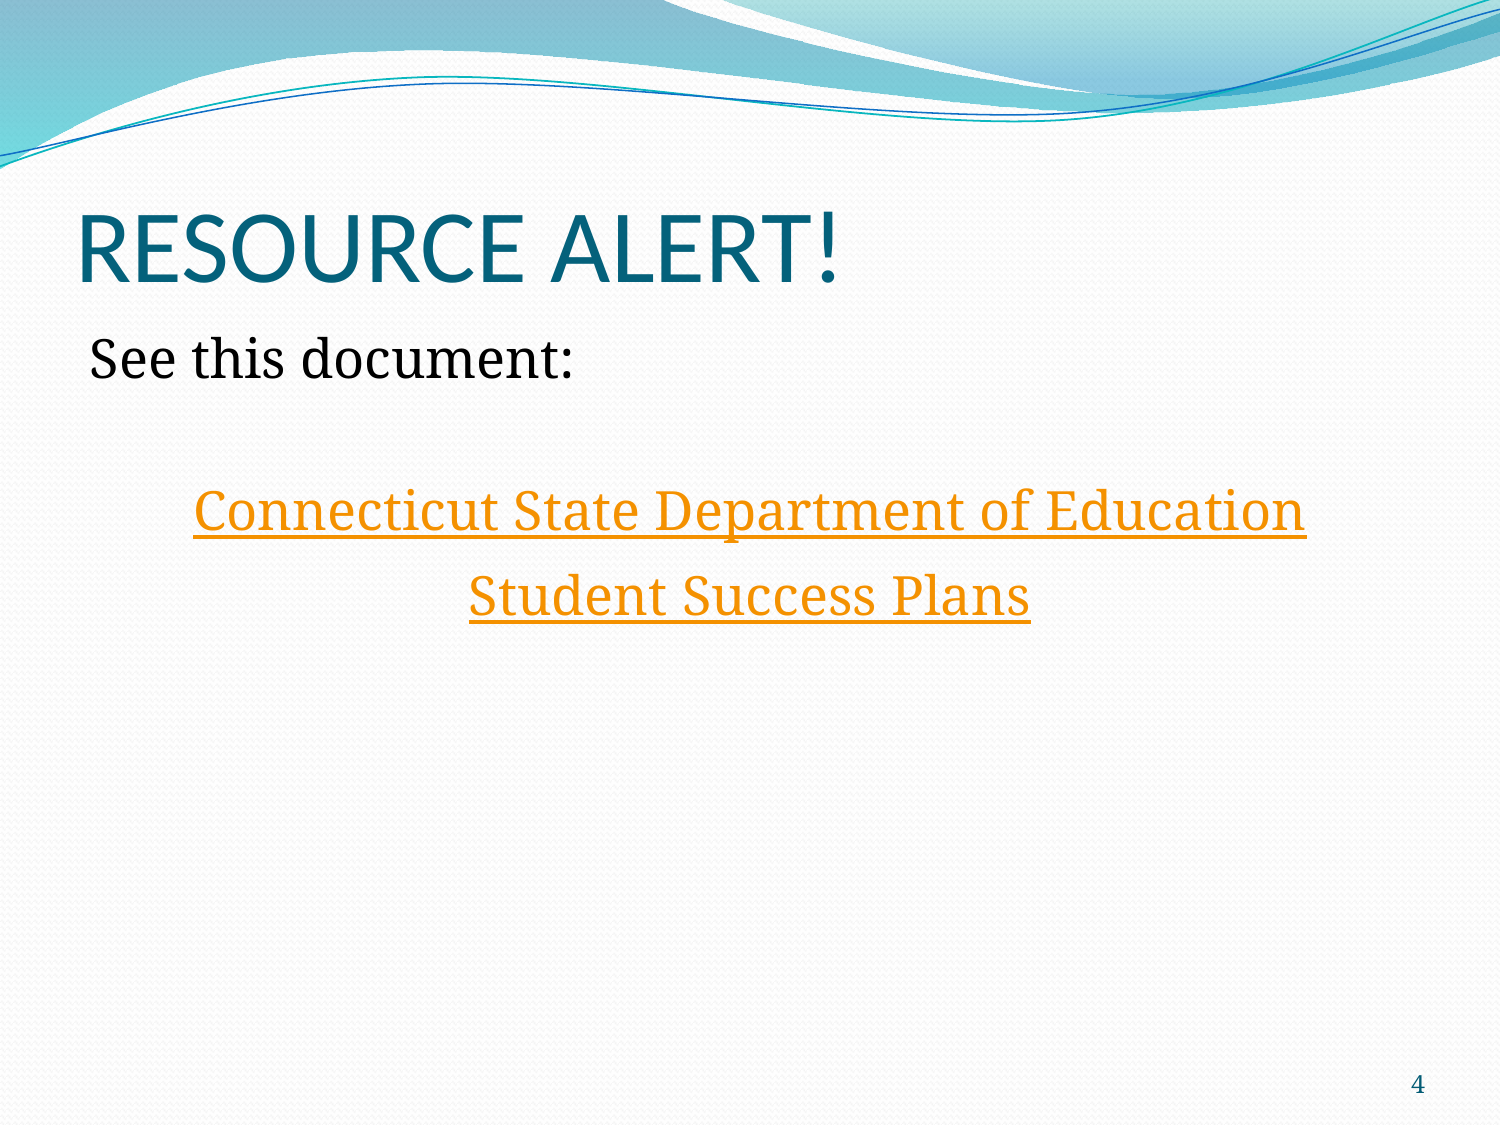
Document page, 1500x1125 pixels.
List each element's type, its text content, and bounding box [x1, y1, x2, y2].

slide_number 4 [1299, 1042, 1425, 1103]
list See this document: Connecticut State Department of Education Student Success Plans [75, 317, 1425, 1038]
title RESOURCE ALERT! [75, 115, 1425, 303]
